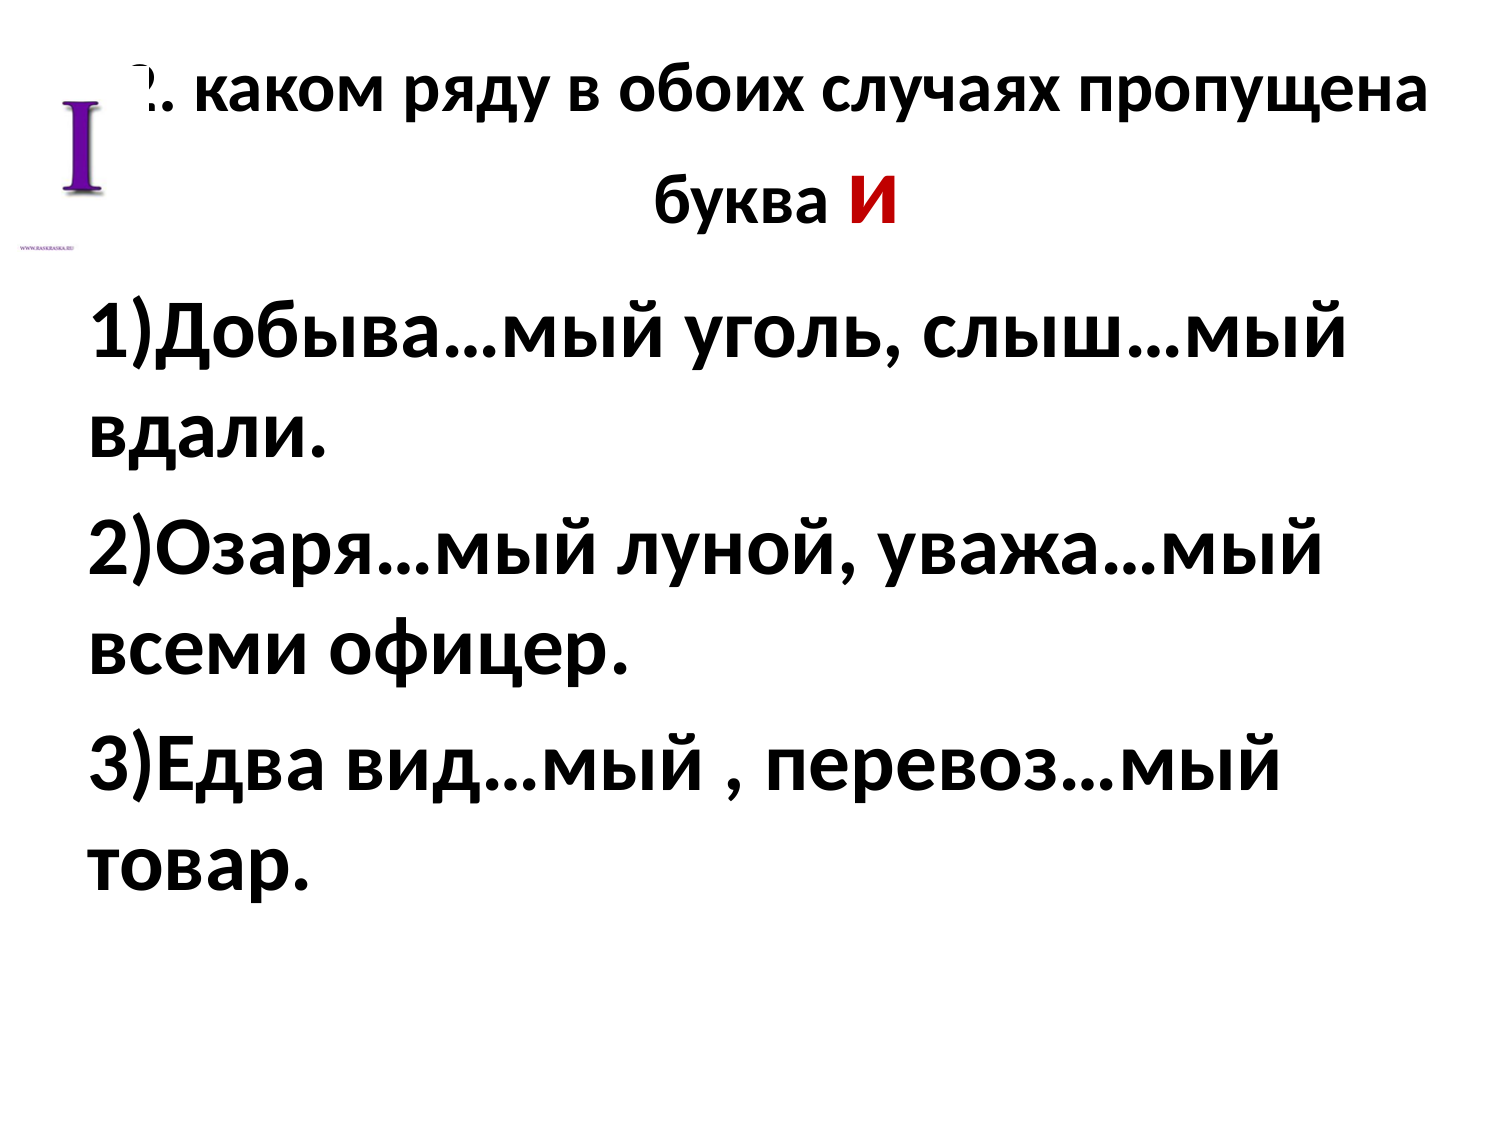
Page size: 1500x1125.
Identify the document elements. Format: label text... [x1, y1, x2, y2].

list 1)Добыва…мый уголь, слыш…мый вдали. 2)Озаря…мый луной, уважа…мый всеми офицер. 3)Едва вид…мый , перевоз…мый товар. [64, 267, 1445, 991]
picture [17, 66, 149, 252]
title 2. каком ряду в обоих случаях пропущена буква и [83, 30, 1471, 252]
